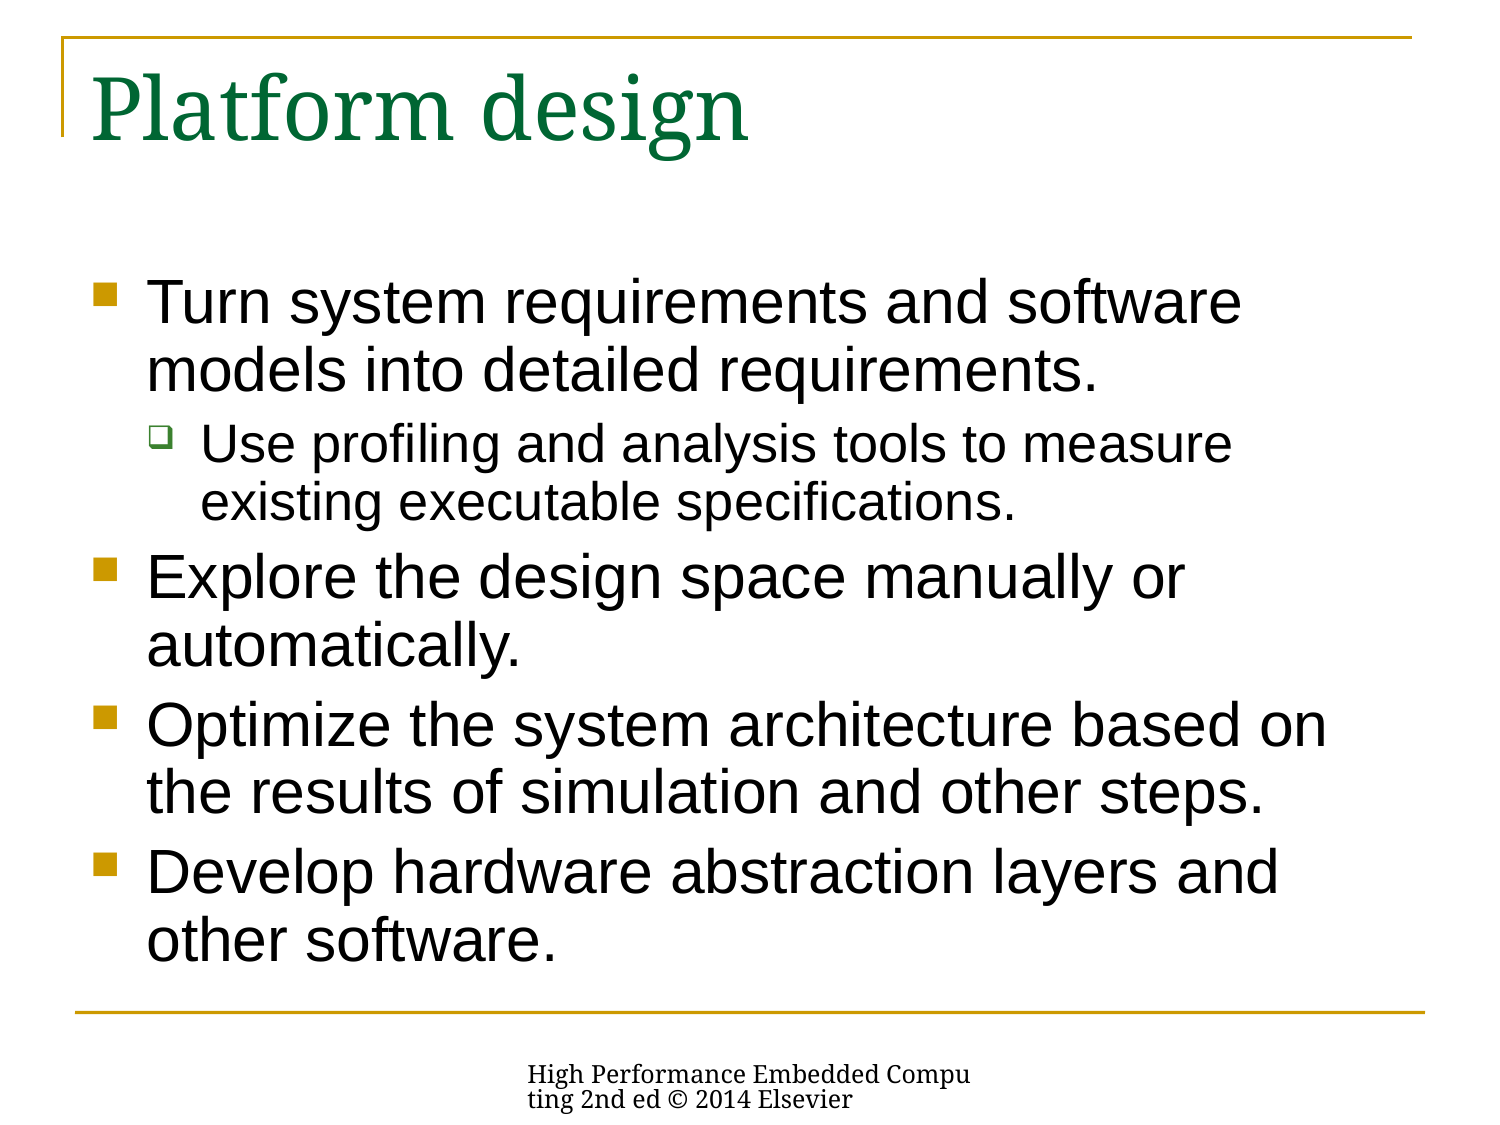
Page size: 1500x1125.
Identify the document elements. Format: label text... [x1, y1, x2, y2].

title Platform design [75, 45, 1425, 233]
footer High Performance Embedded Computing 2nd ed © 2014 Elsevier [512, 1025, 988, 1100]
list Turn system requirements and software models into detailed requirements. Use profiling and analysis tools to measure existing executable specifications. Explore the design space manually or automatically. Optimize the system architecture based on the results of simulation and other steps. Develop hardware abstraction layers and other software. [75, 262, 1425, 1006]
